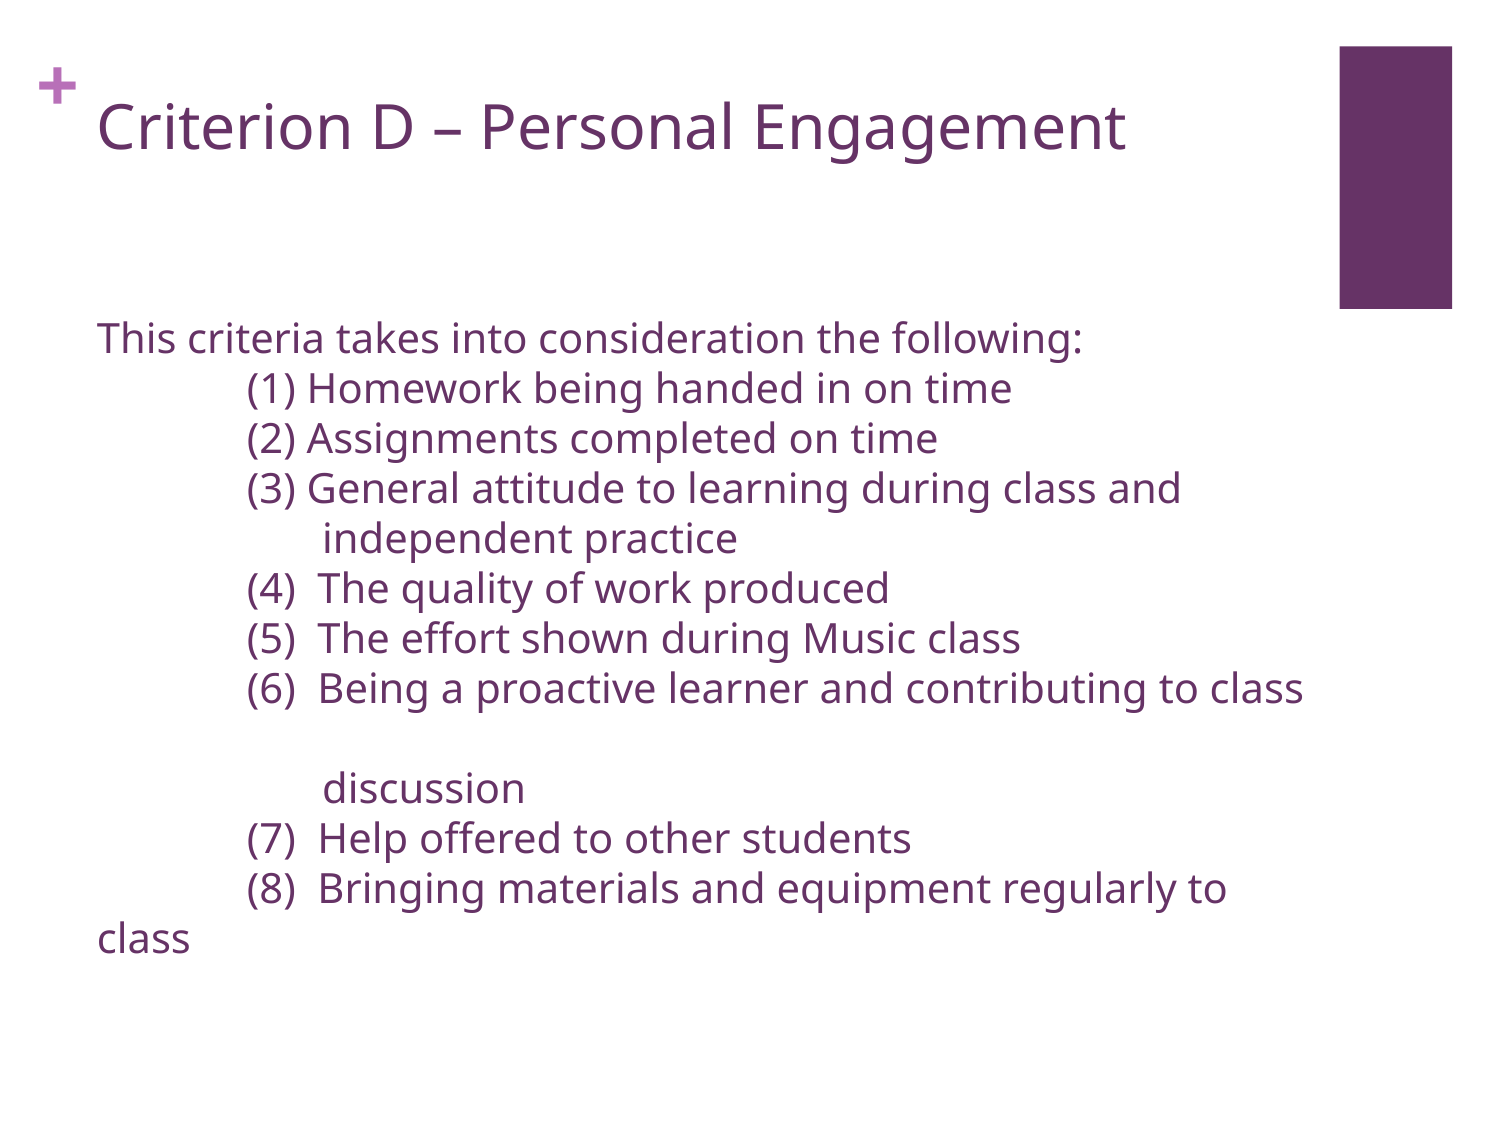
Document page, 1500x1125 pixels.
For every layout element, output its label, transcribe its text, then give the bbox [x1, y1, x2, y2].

title Criterion D – Personal Engagement This criteria takes into consideration the following: (1) Homework being handed in on time (2) Assignments completed on time (3) General attitude to learning during class and independent practice (4) The quality of work produced (5) The effort shown during Music class (6) Being a proactive learner and contributing to class discussion (7) Help offered to other students (8) Bringing materials and equipment regularly to class [81, 79, 1322, 263]
